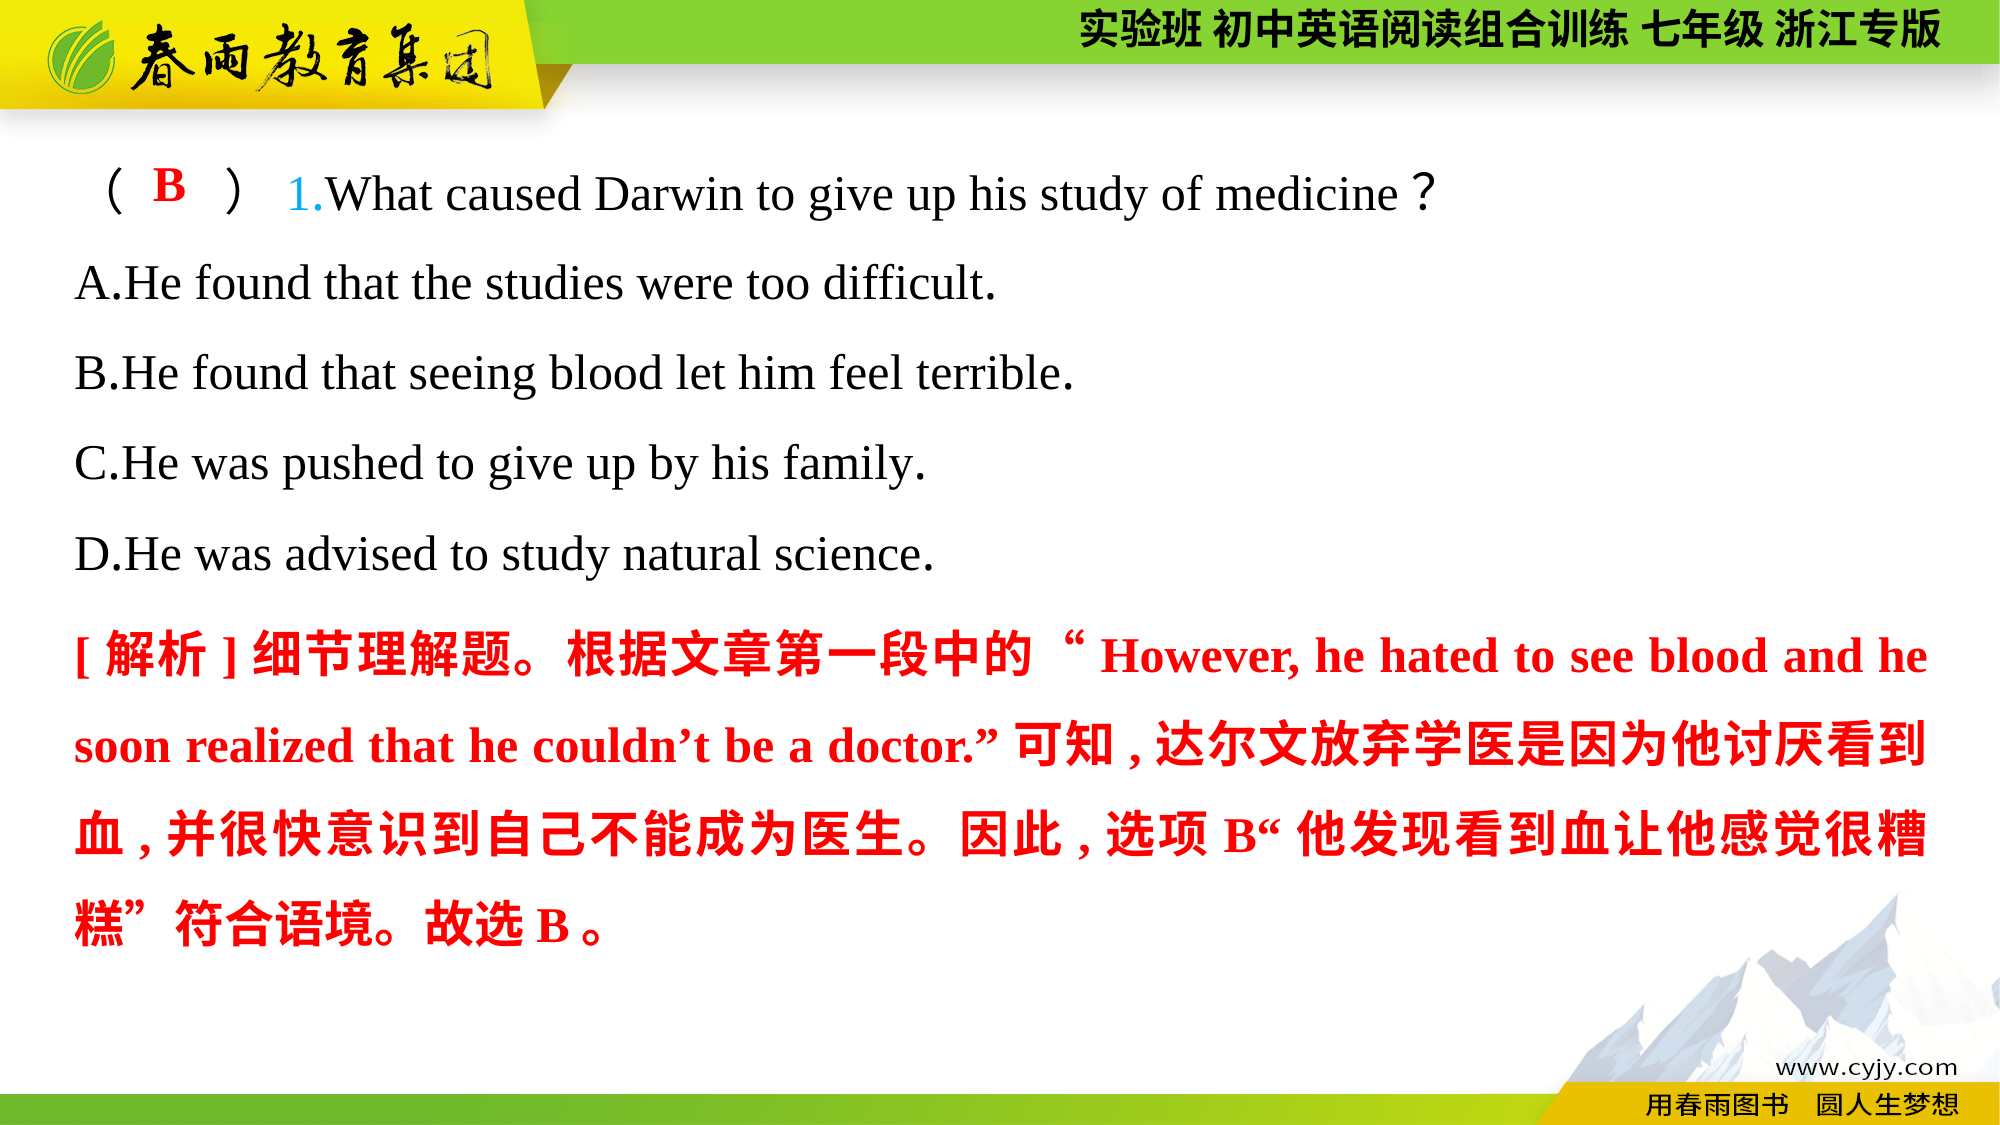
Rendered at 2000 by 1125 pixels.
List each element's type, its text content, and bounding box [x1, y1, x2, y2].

text_box B [138, 144, 202, 219]
text_box [解析]细节理解题。根据文章第一段中的“However, he hated to see blood and he soon realized that he couldn’t be a doctor.”可知,达尔文放弃学医是因为他讨厌看到血,并很快意识到自己不能成为医生。因此,选项B“他发现看到血让他感觉很糟糕”符合语境。故选B。 [59, 585, 1944, 961]
picture [0, 0, 2000, 1125]
list （ ）1.What caused Darwin to give up his study of medicine？ A.He found that the studies were too difficult. B.He found that seeing blood let him feel terrible. C.He was pushed to give up by his family. D.He was advised to study natural science. [59, 122, 1944, 581]
